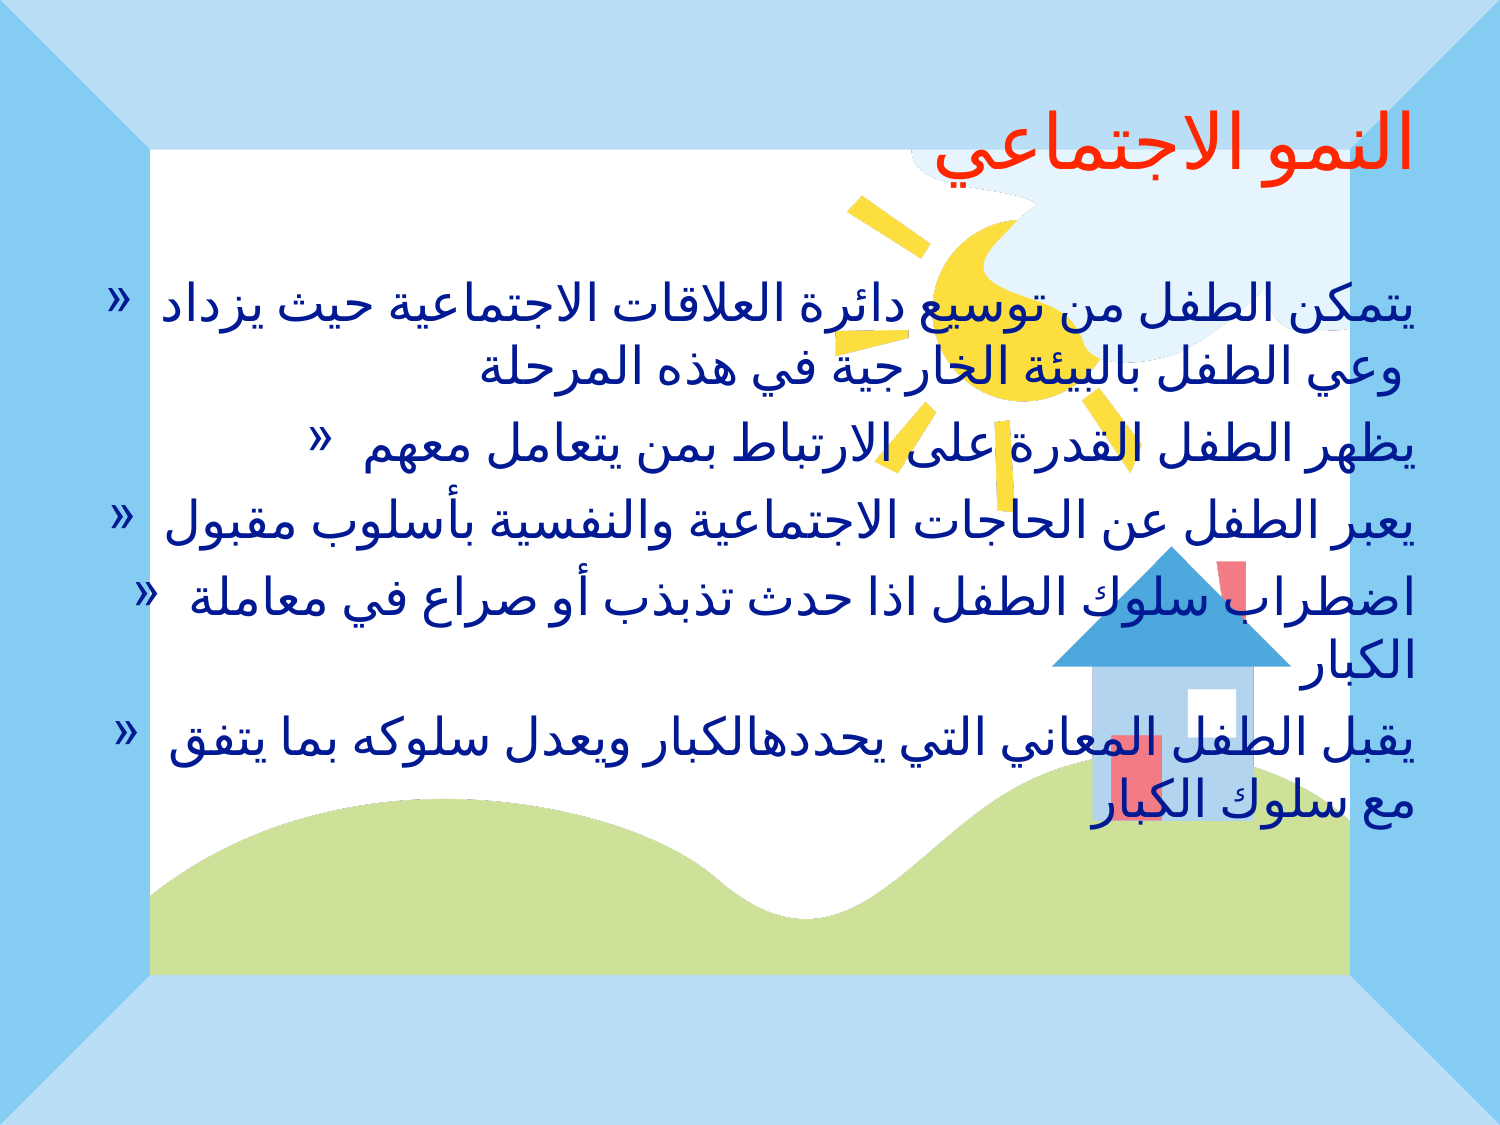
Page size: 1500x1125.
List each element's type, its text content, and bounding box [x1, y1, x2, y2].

picture [0, 0, 1500, 1125]
list يتمكن الطفل من توسيع دائرة العلاقات الاجتماعية حيث يزداد وعي الطفل بالبيئة الخارجية في هذه المرحلة يظهر الطفل القدرة على الارتباط بمن يتعامل معهم يعبر الطفل عن الحاجات الاجتماعية والنفسية بأسلوب مقبول اضطراب سلوك الطفل اذا حدث تذبذب أو صراع في معاملة الكبار يقبل الطفل المعاني التي يحددهالكبار ويعدل سلوكه بما يتفق مع سلوك الكبار [74, 263, 1426, 1125]
title النمو الاجتماعي [74, 14, 1426, 263]
